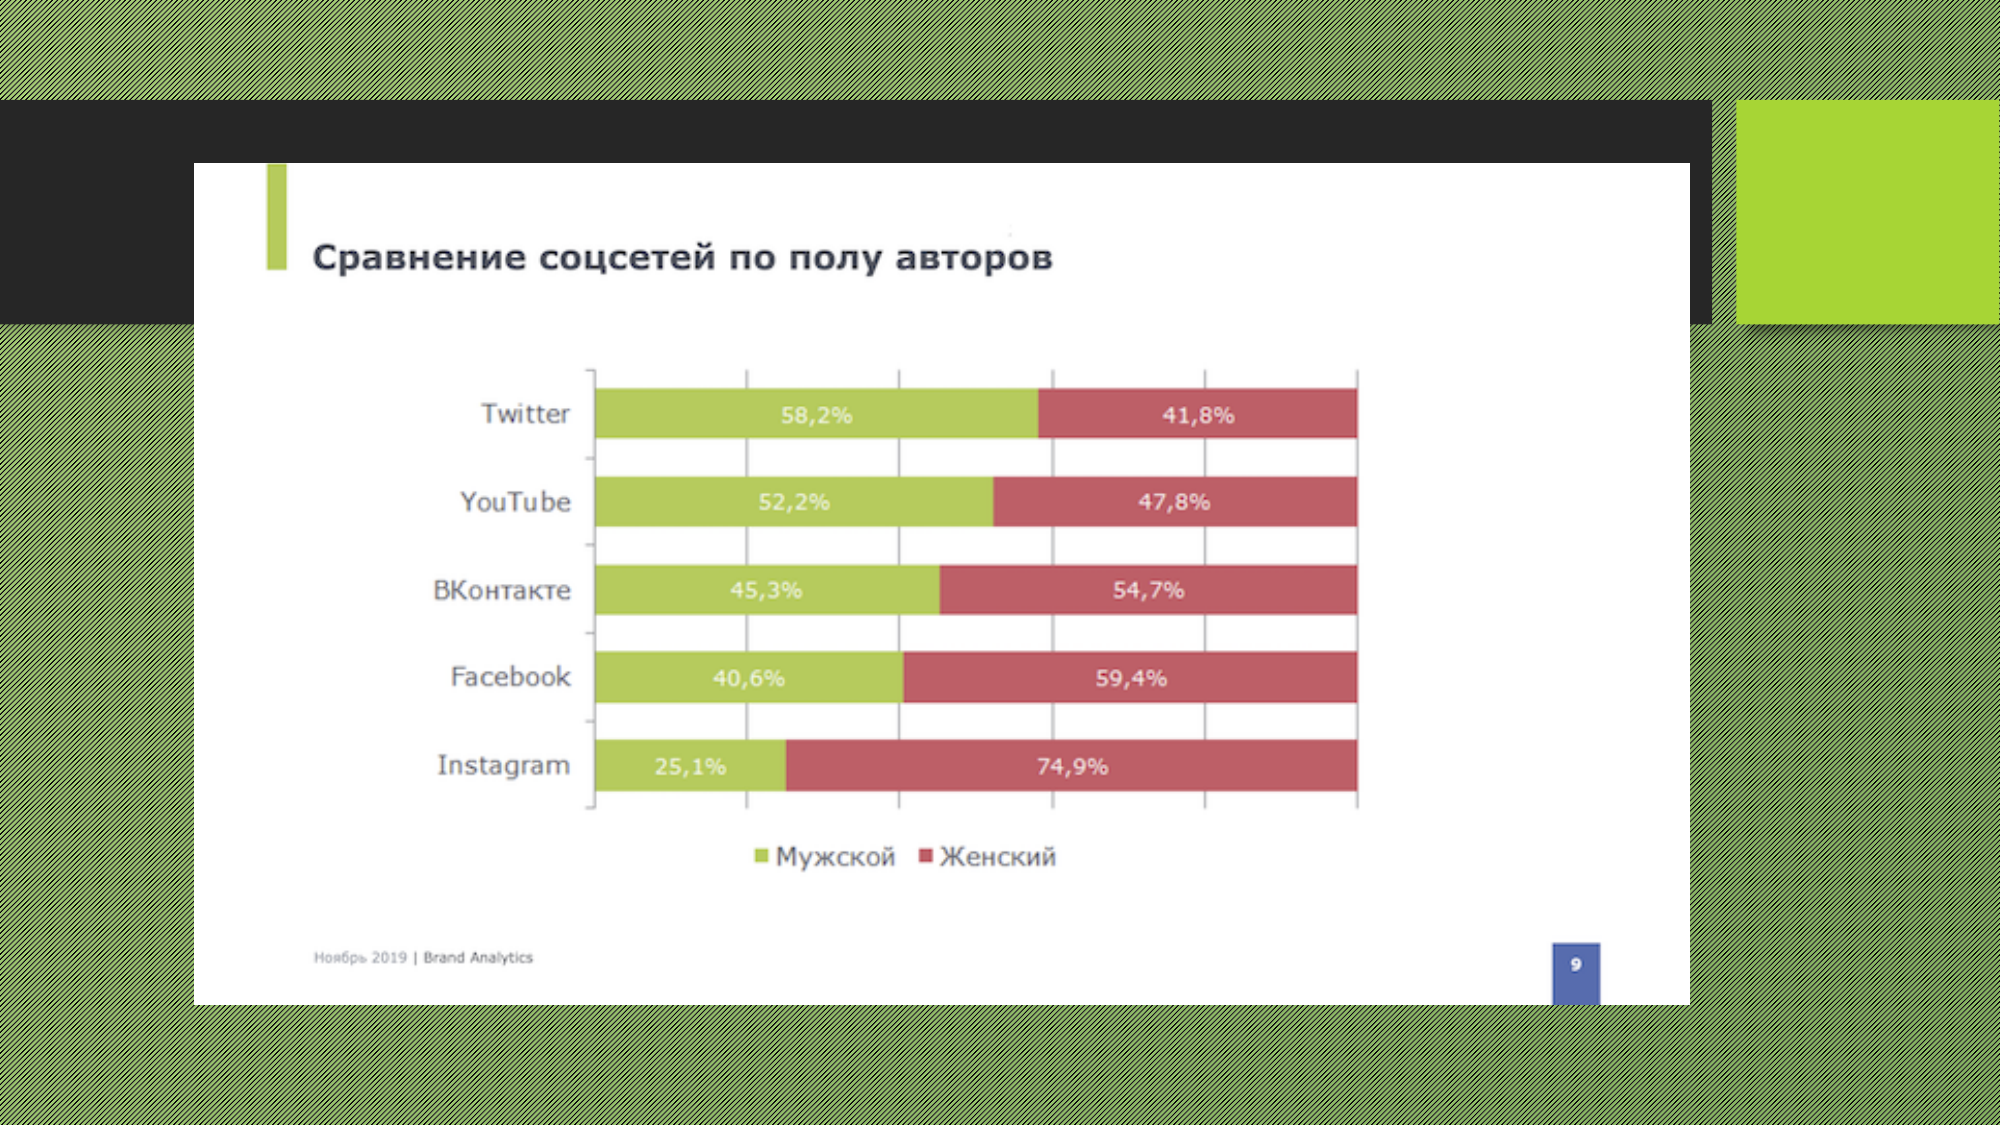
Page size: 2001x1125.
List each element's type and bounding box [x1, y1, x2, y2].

list [194, 163, 1690, 1005]
picture [0, 0, 2000, 1125]
